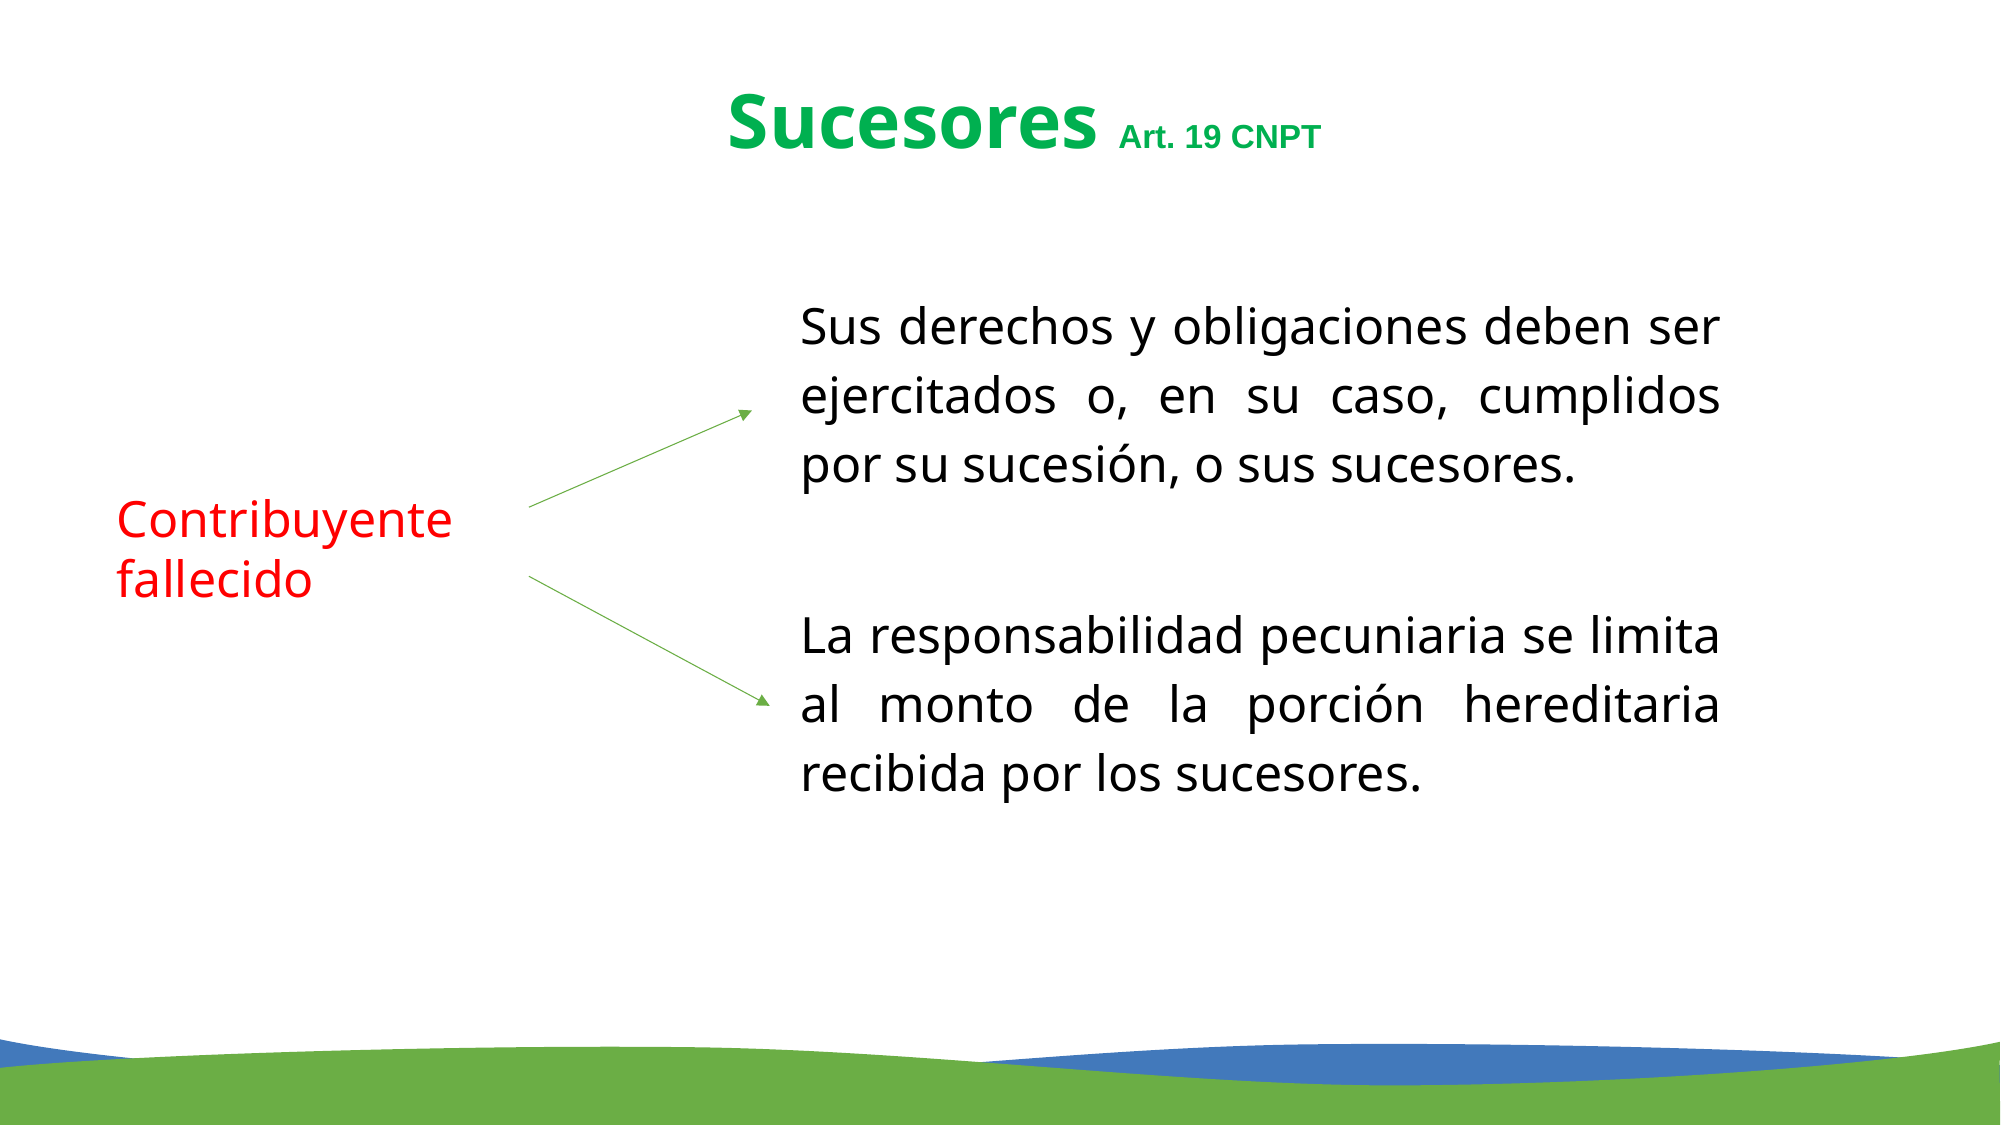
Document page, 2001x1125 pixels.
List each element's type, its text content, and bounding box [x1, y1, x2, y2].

text_box Sus derechos y obligaciones deben ser ejercitados o, en su caso, cumplidos por su sucesión, o sus sucesores. La responsabilidad pecuniaria se limita al monto de la porción hereditaria recibida por los sucesores. [785, 277, 1737, 810]
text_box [528, 576, 770, 706]
text_box Contribuyente fallecido [102, 479, 500, 615]
title Sucesores Art. 19 CNPT [385, 46, 1664, 212]
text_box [528, 410, 752, 508]
